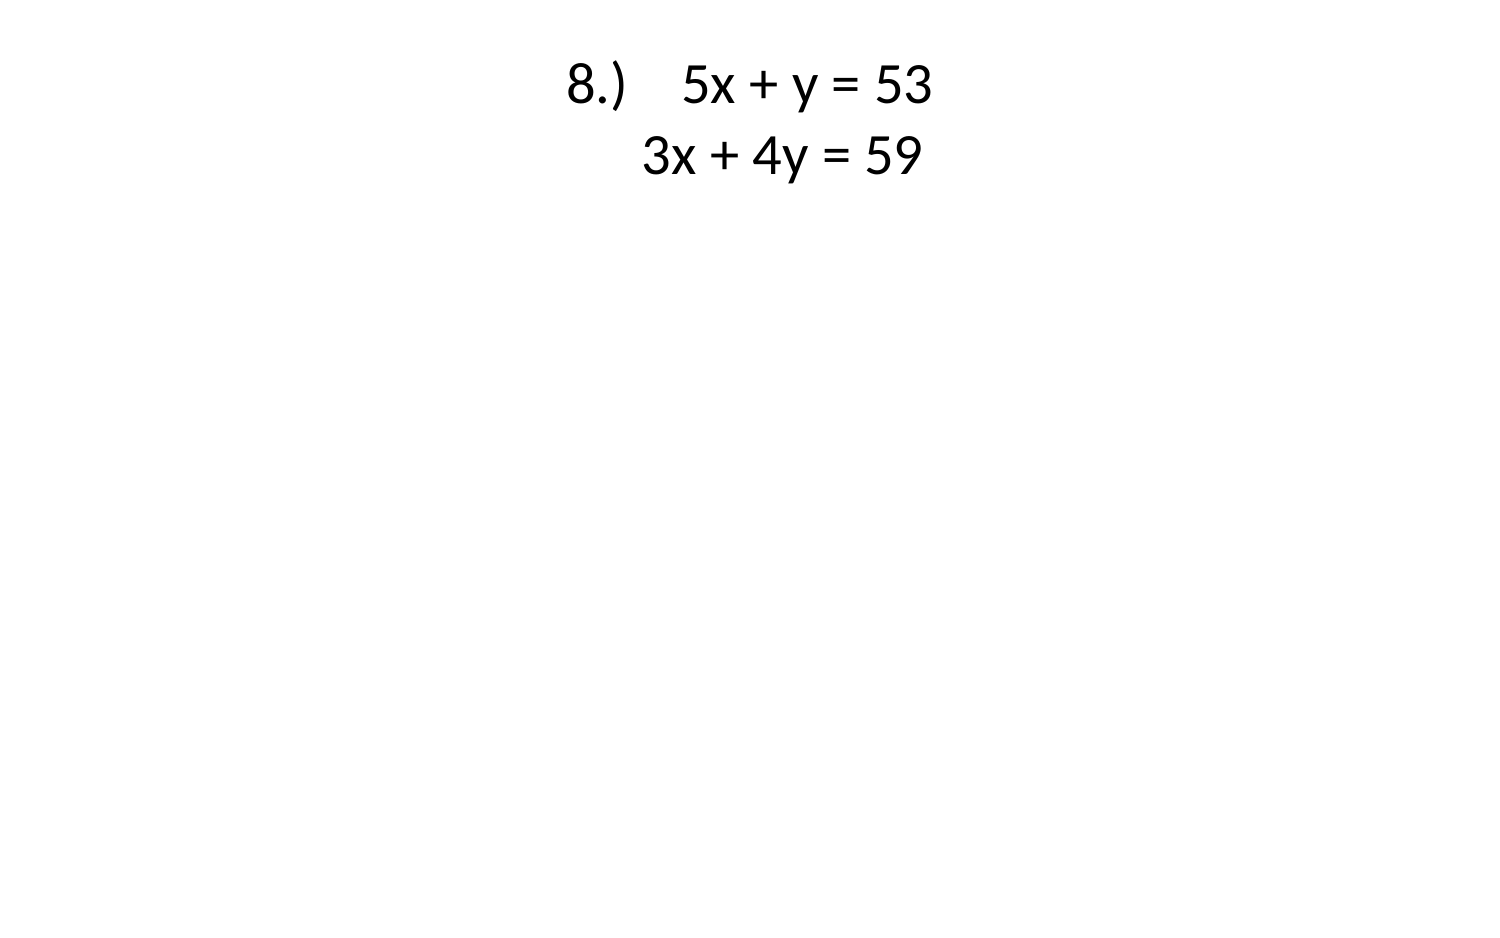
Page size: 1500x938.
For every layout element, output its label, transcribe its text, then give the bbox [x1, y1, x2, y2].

title 8.) 5x + y = 53 3x + 4y = 59 [75, 37, 1425, 194]
